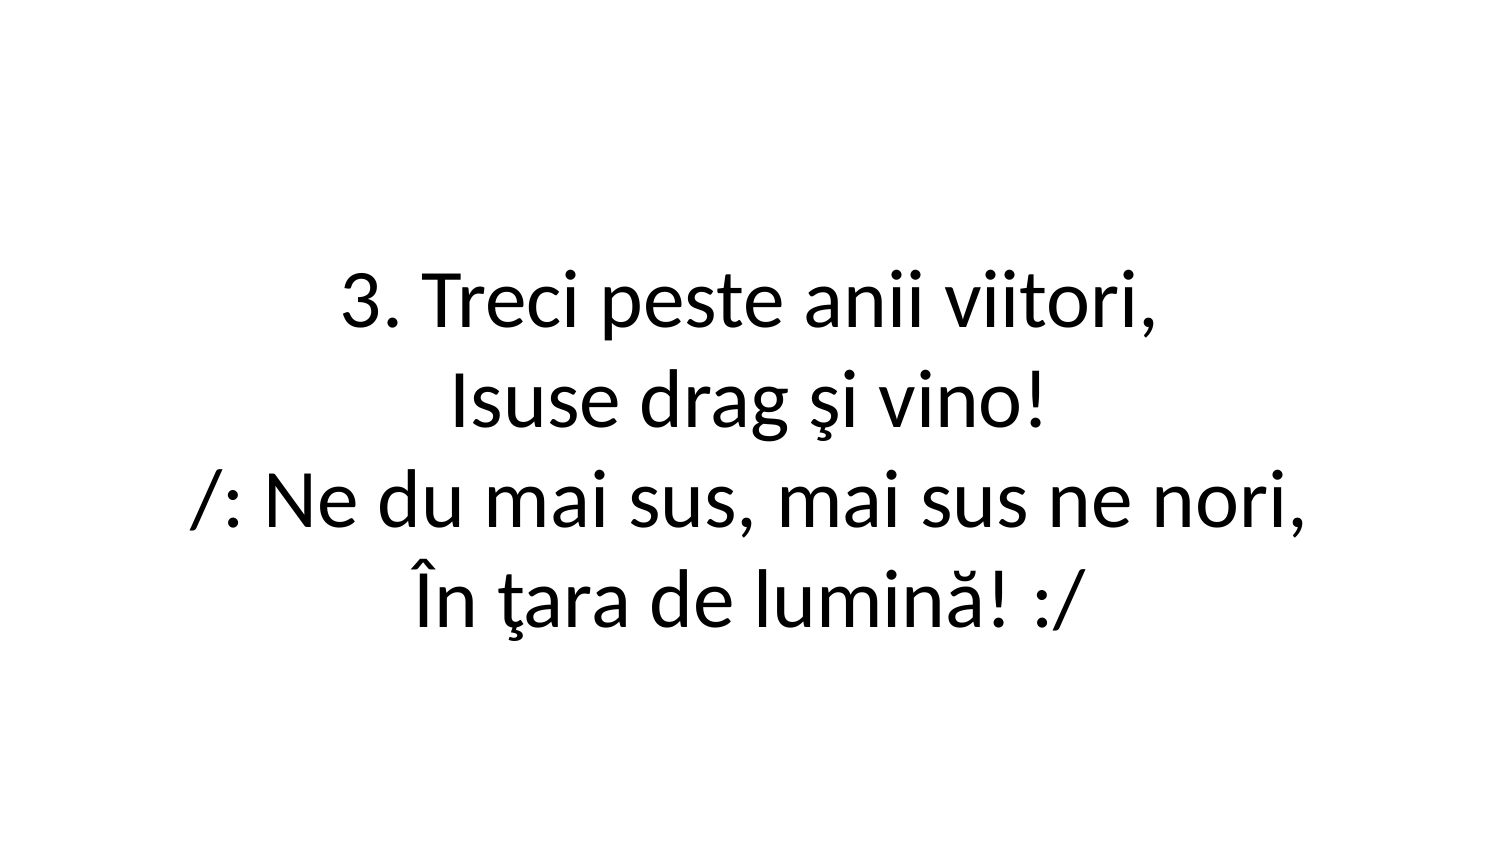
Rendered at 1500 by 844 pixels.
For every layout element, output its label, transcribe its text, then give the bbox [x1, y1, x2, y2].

text_box 3. Treci peste anii viitori, Isuse drag şi vino! /: Ne du mai sus, mai sus ne nori, În ţara de lumină! :/ [175, 192, 1324, 652]
